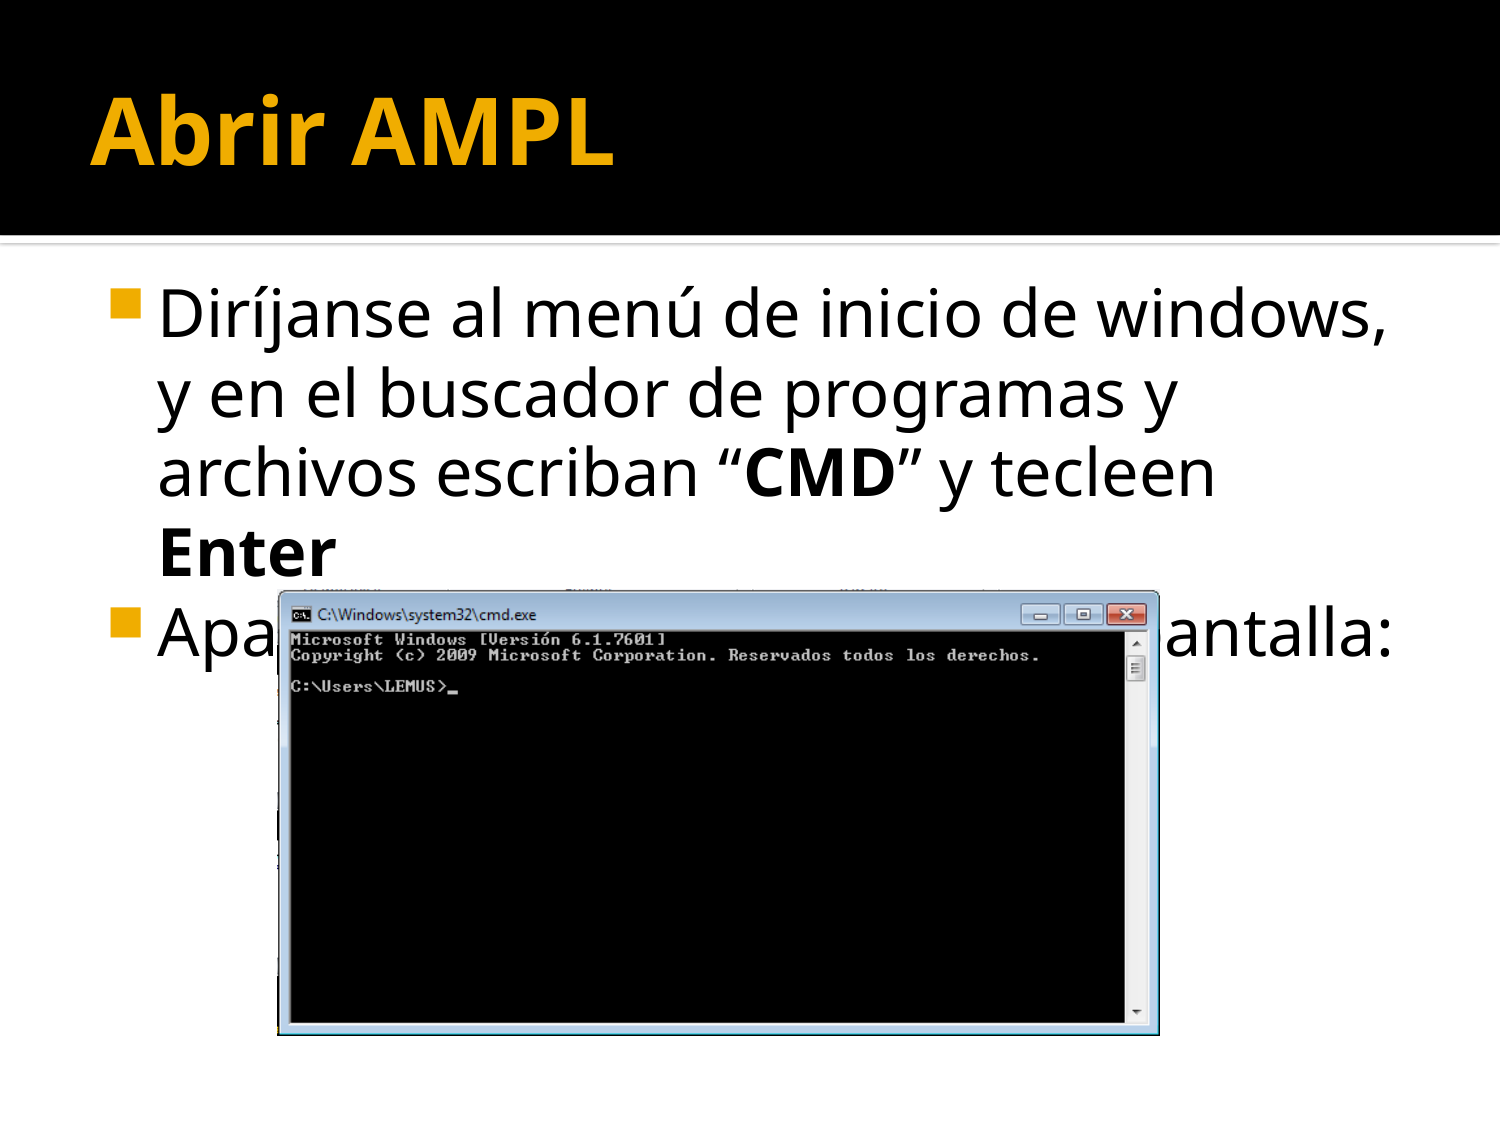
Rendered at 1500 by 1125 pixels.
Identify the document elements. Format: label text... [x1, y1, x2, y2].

title Abrir AMPL [75, 25, 1425, 231]
picture [277, 589, 1160, 1036]
list Diríjanse al menú de inicio de windows, y en el buscador de programas y archivos escriban “CMD” y tecleen Enter Aparecerá algo parecido en su pantalla: [76, 255, 1427, 1015]
